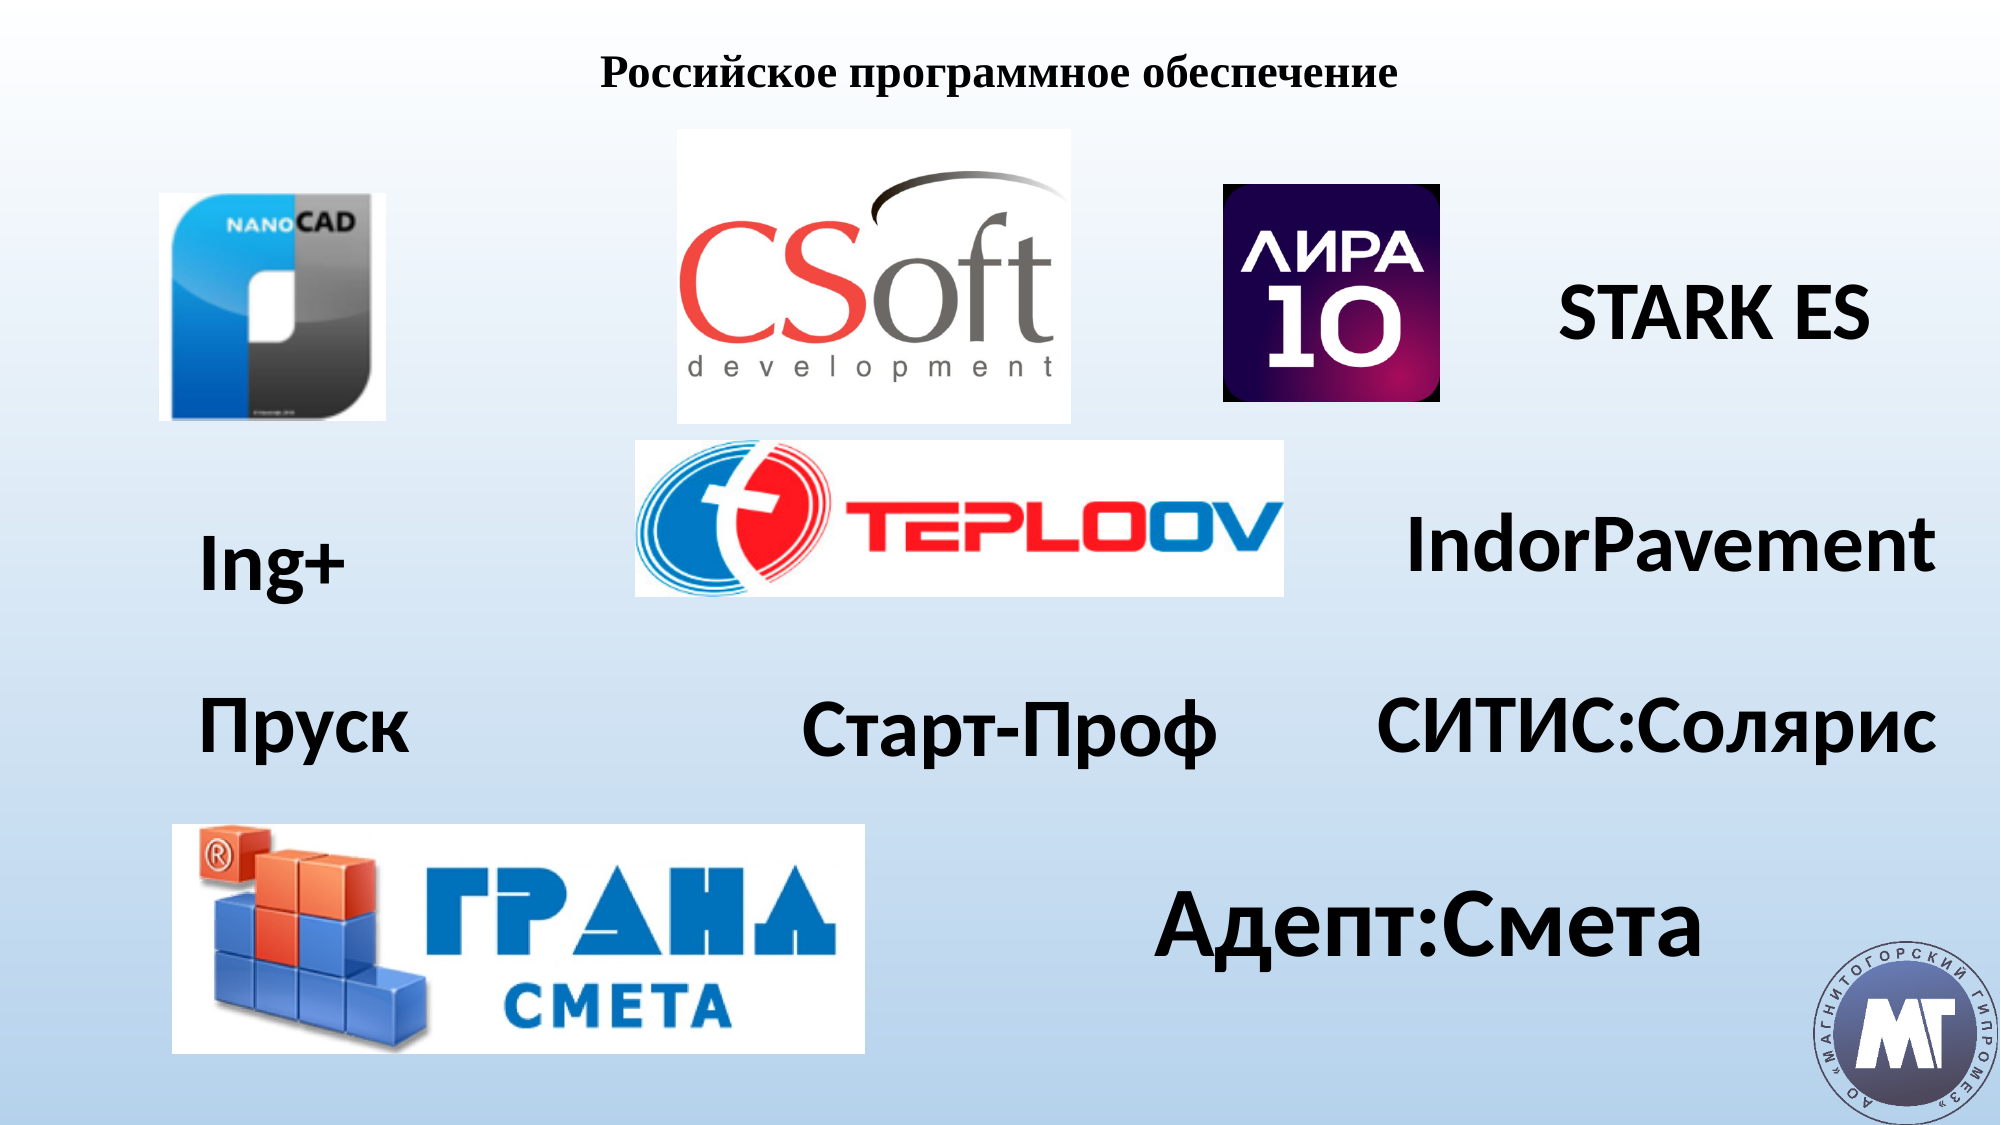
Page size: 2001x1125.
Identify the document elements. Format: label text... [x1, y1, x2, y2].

text_box Российское программное обеспечение [249, 38, 1750, 121]
picture [1813, 941, 1998, 1125]
text_box Адепт:Смета [1139, 849, 1809, 985]
text_box STARK ES [1543, 248, 1937, 364]
text_box Ing+ [183, 499, 362, 615]
picture [677, 129, 1071, 424]
text_box Старт-Проф [787, 666, 1235, 781]
picture [158, 193, 386, 421]
picture [635, 440, 1284, 597]
picture [172, 824, 865, 1054]
text_box Пруск [184, 662, 426, 777]
picture [1223, 184, 1440, 402]
text_box IndorPavement [1390, 480, 1953, 596]
text_box СИТИС:Солярис [1362, 662, 1953, 777]
